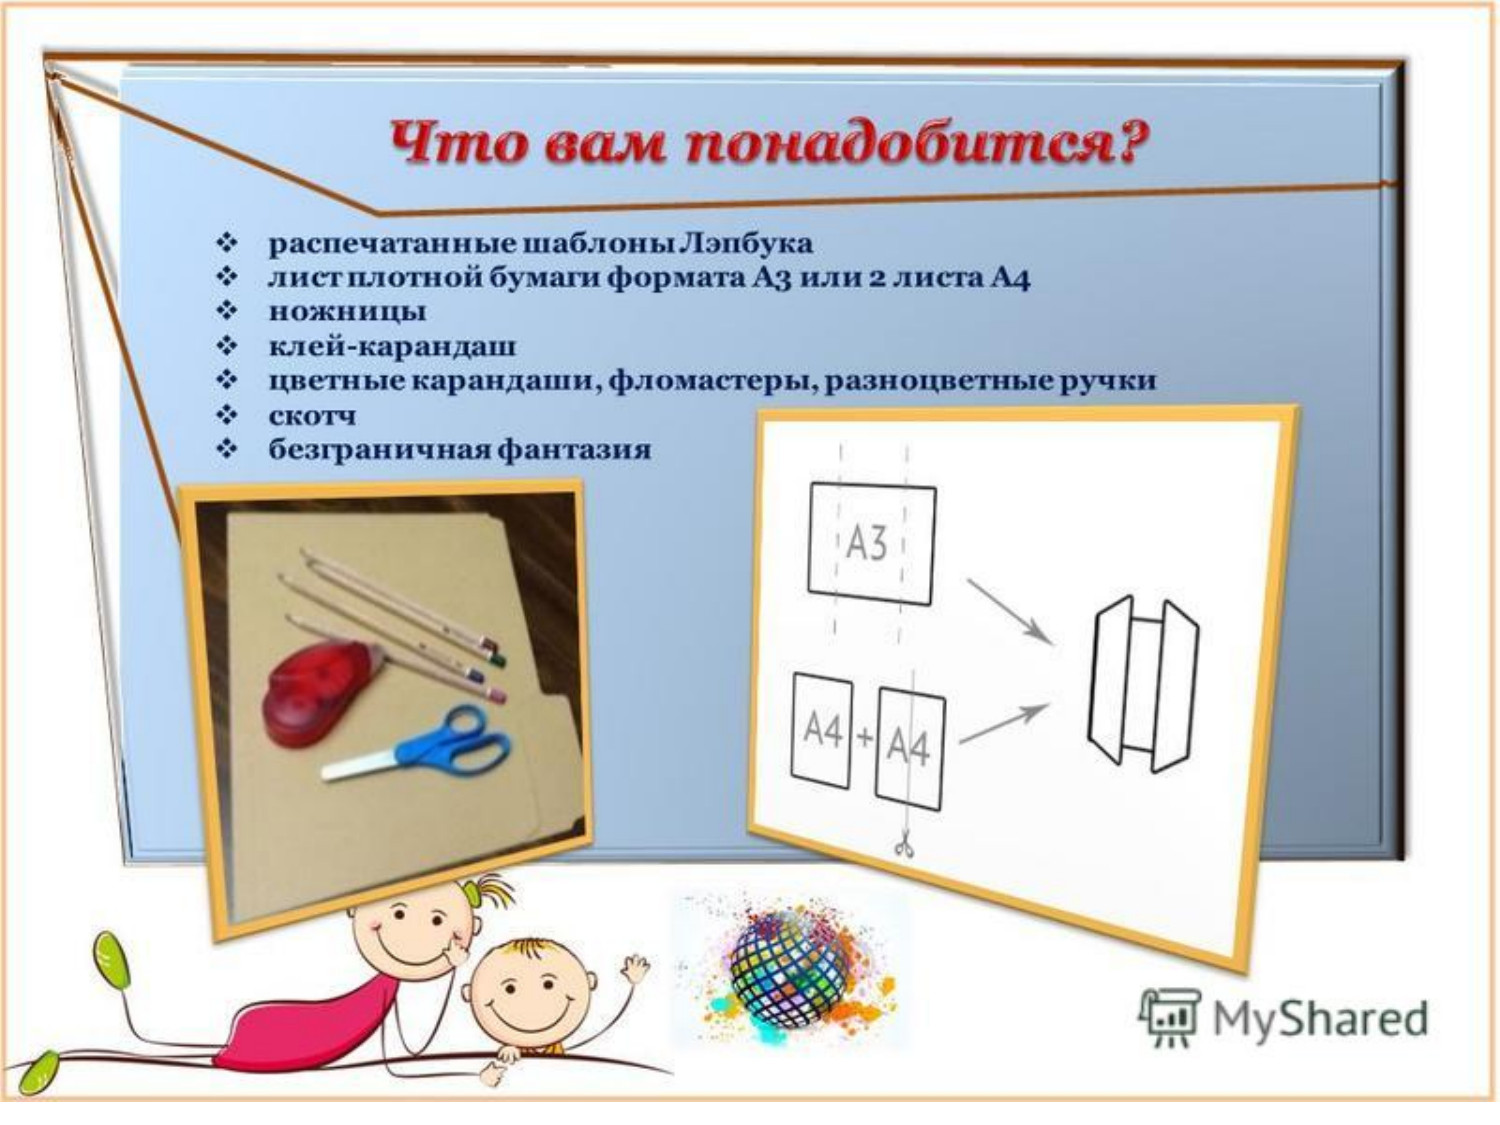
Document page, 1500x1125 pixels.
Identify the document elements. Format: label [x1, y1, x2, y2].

list [0, 0, 1500, 1102]
